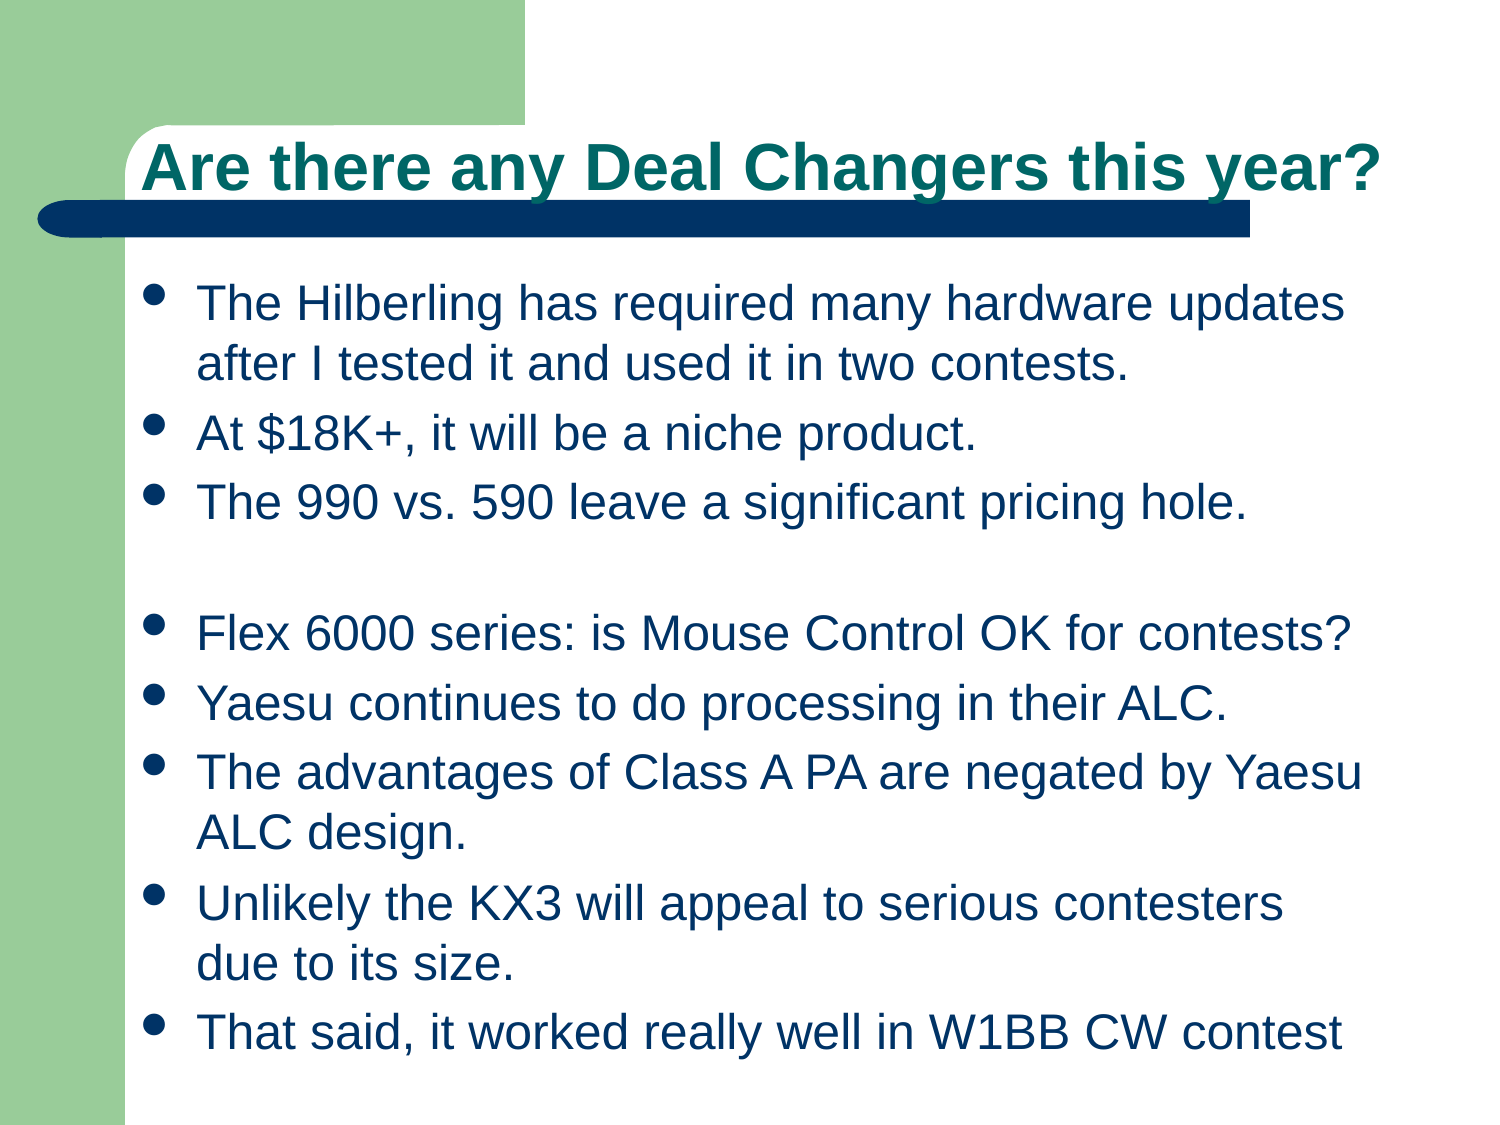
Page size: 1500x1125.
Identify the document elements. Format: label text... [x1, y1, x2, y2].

list The Hilberling has required many hardware updates after I tested it and used it in two contests. At $18K+, it will be a niche product. The 990 vs. 590 leave a significant pricing hole. Flex 6000 series: is Mouse Control OK for contests? Yaesu continues to do processing in their ALC. The advantages of Class A PA are negated by Yaesu ALC design. Unlikely the KX3 will appeal to serious contesters due to its size. That said, it worked really well in W1BB CW contest [124, 262, 1388, 1063]
title Are there any Deal Changers this year? [124, 124, 1426, 213]
